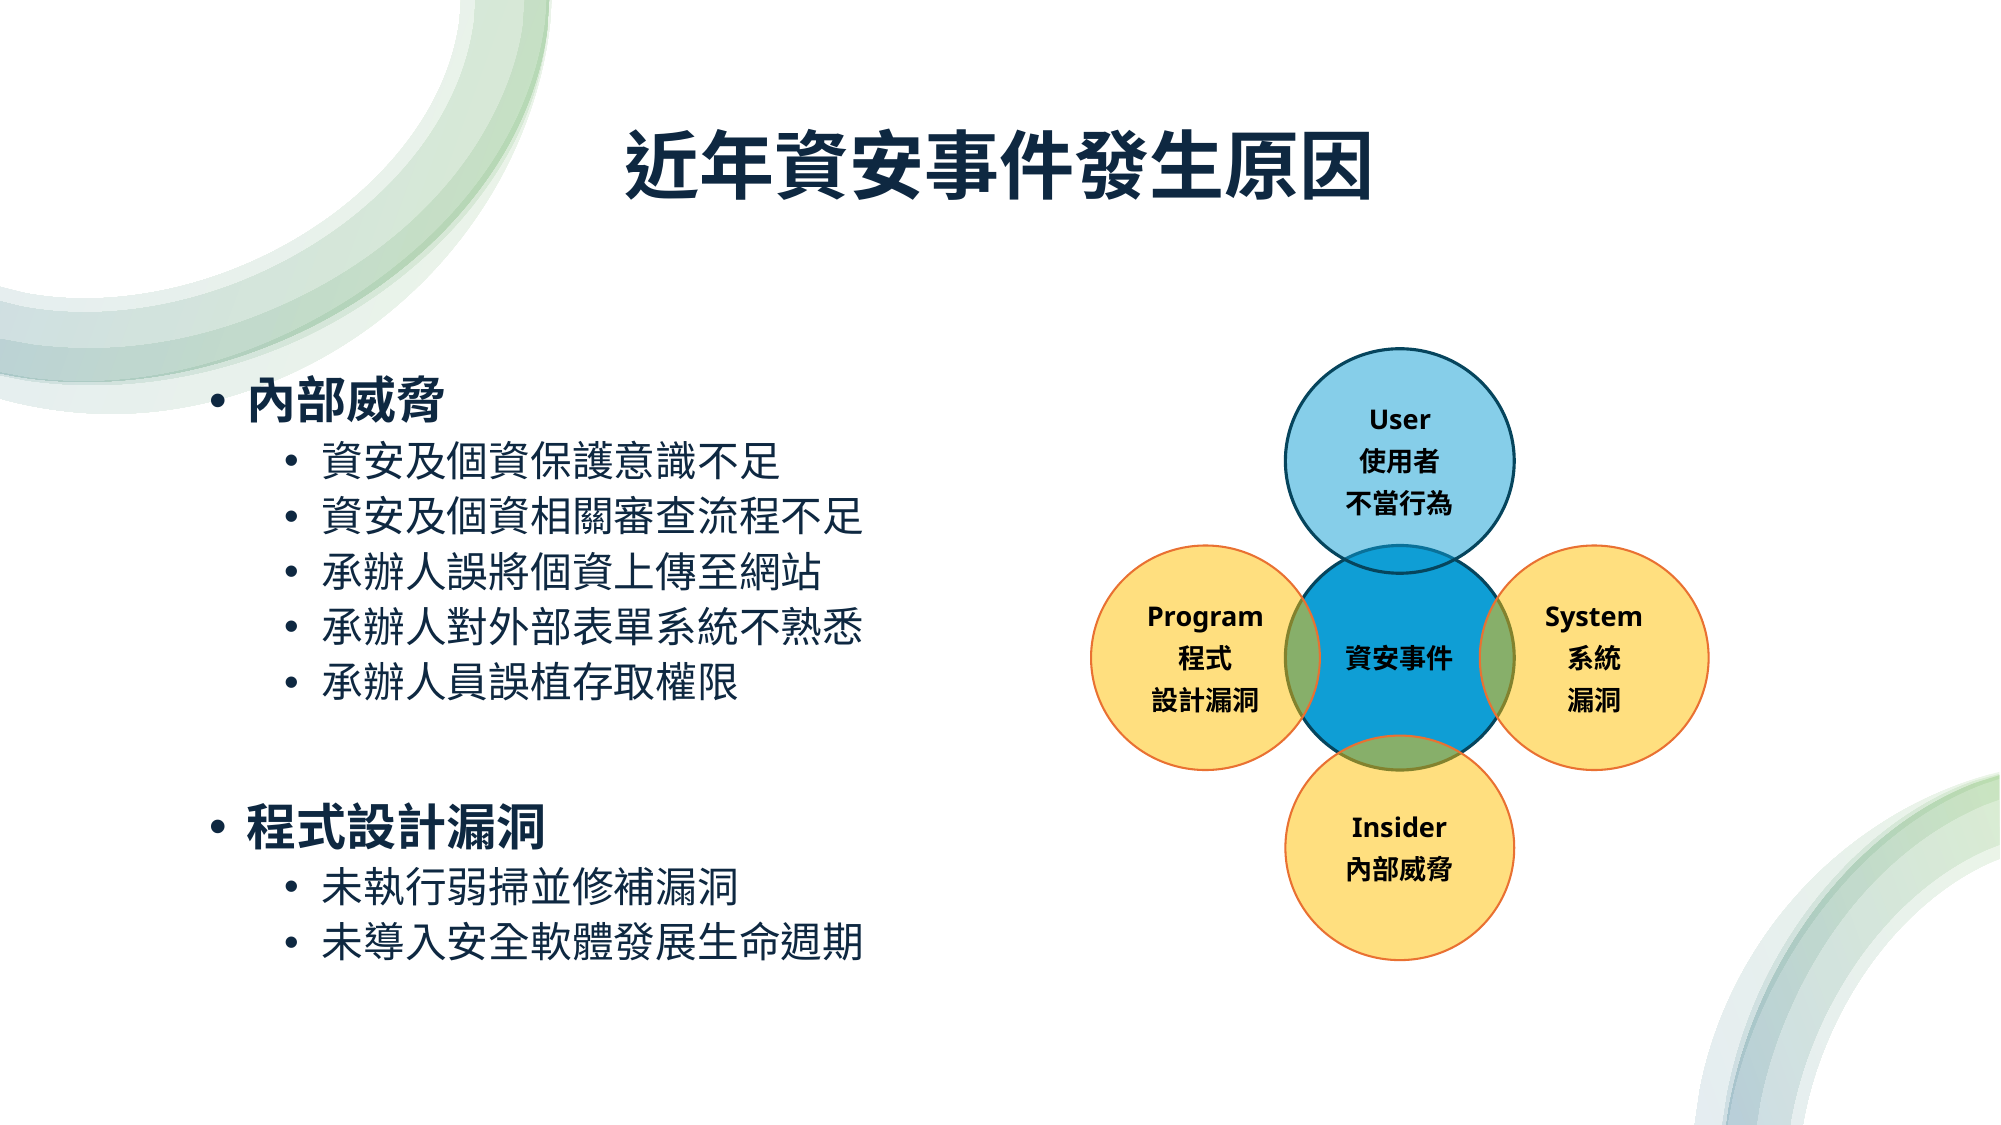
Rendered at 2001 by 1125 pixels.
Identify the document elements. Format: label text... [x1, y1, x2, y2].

text_box [0, 0, 2000, 1125]
title 近年資安事件發生原因 [552, 0, 1806, 218]
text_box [1670, 795, 2000, 1102]
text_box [0, 0, 552, 415]
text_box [1090, 348, 1710, 961]
list 內部威脅 資安及個資保護意識不足 資安及個資相關審查流程不足 承辦人誤將個資上傳至網站 承辦人對外部表單系統不熟悉 承辦人員誤植存取權限 程式設計漏洞 未執行弱掃並修補漏洞 未導入安全軟體發展生命週期 [194, 244, 1036, 1099]
